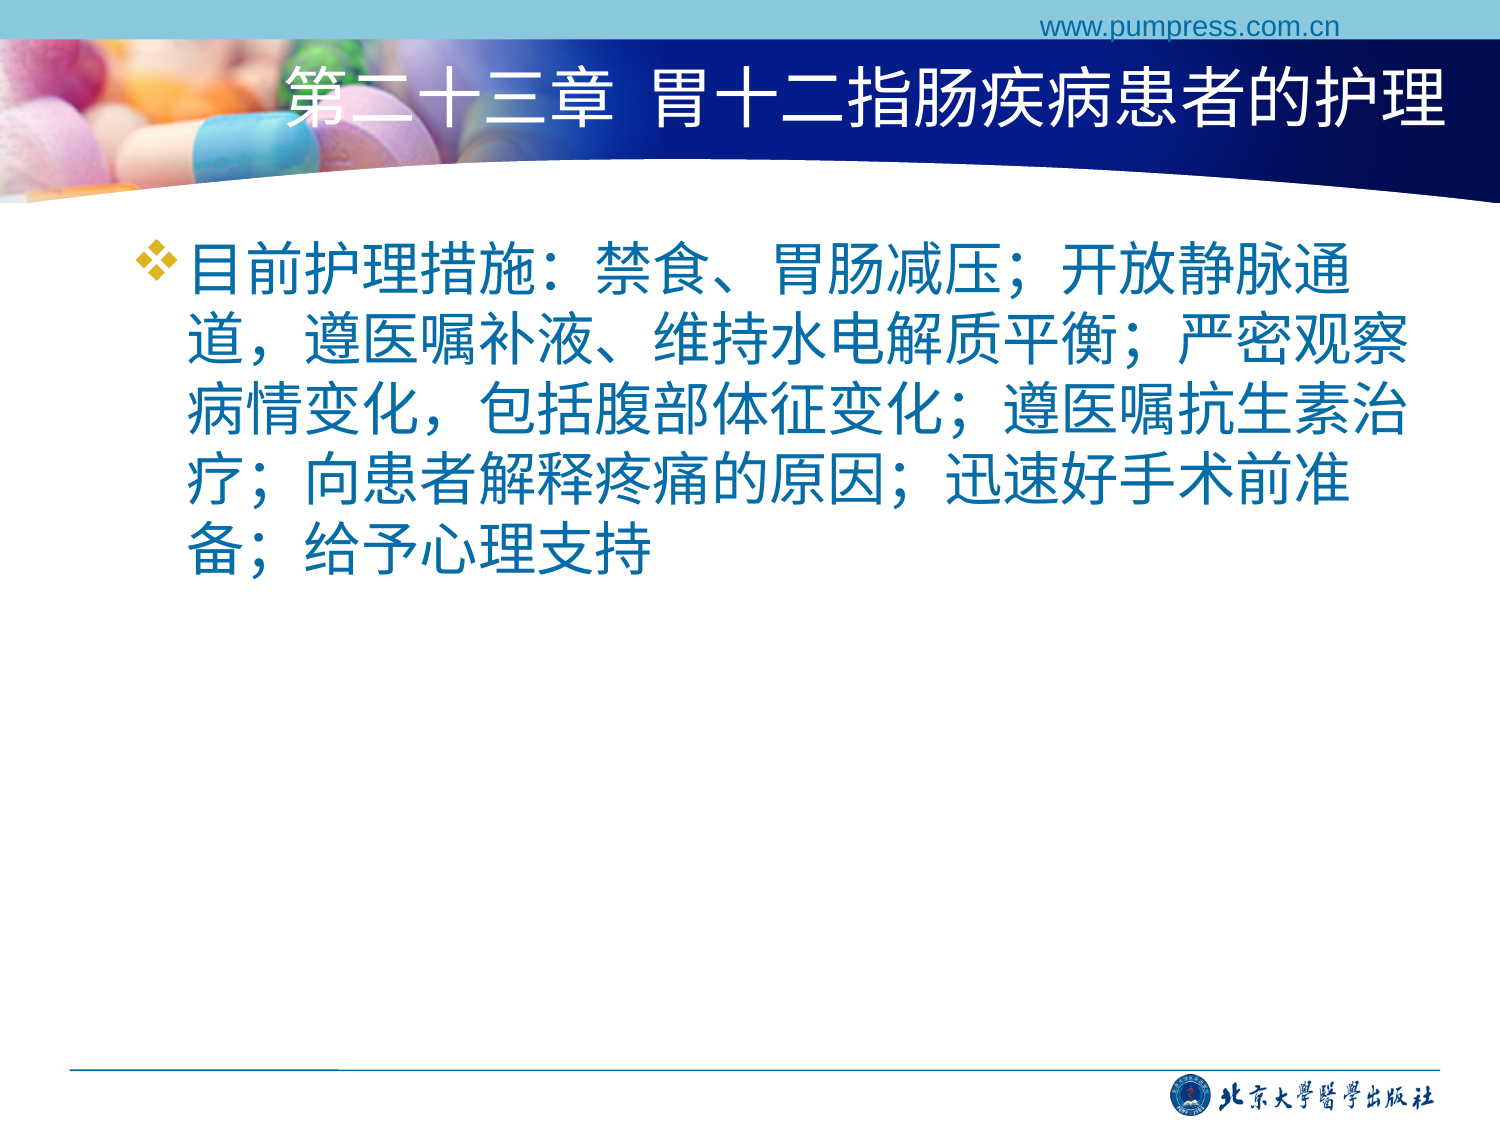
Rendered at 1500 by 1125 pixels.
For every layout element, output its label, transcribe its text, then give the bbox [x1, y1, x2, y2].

picture [1170, 1074, 1436, 1118]
list 目前护理措施：禁食、胃肠减压；开放静脉通道，遵医嘱补液、维持水电解质平衡；严密观察病情变化，包括腹部体征变化；遵医嘱抗生素治疗；向患者解释疼痛的原因；迅速好手术前准备；给予心理支持 [49, 224, 1463, 1026]
picture [0, 40, 1500, 203]
slide_number www.pumpress.com.cn [1025, 0, 1463, 38]
title 第二十三章 胃十二指肠疾病患者的护理 [137, 49, 1463, 143]
